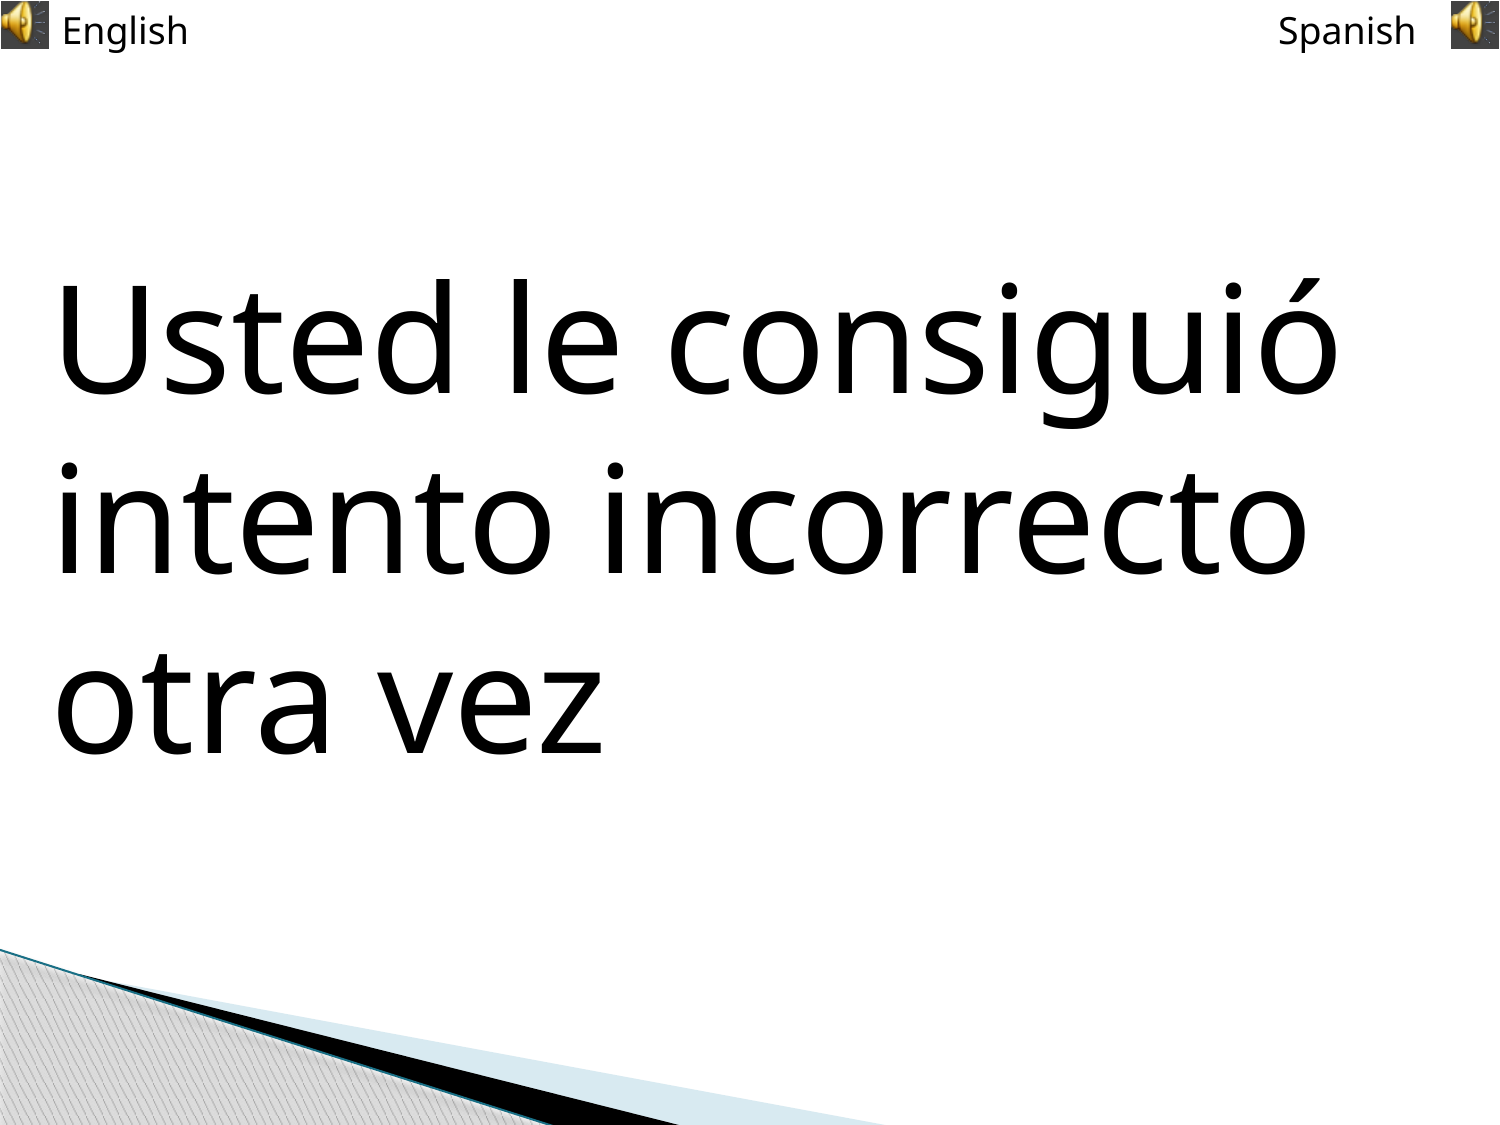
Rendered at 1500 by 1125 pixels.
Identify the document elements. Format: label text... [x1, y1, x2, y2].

picture [1449, 0, 1500, 51]
text_box Usted le consiguió intento incorrecto otra vez [35, 236, 1469, 792]
text_box English [51, 0, 340, 60]
picture [0, 0, 51, 51]
text_box Spanish [1113, 0, 1449, 60]
